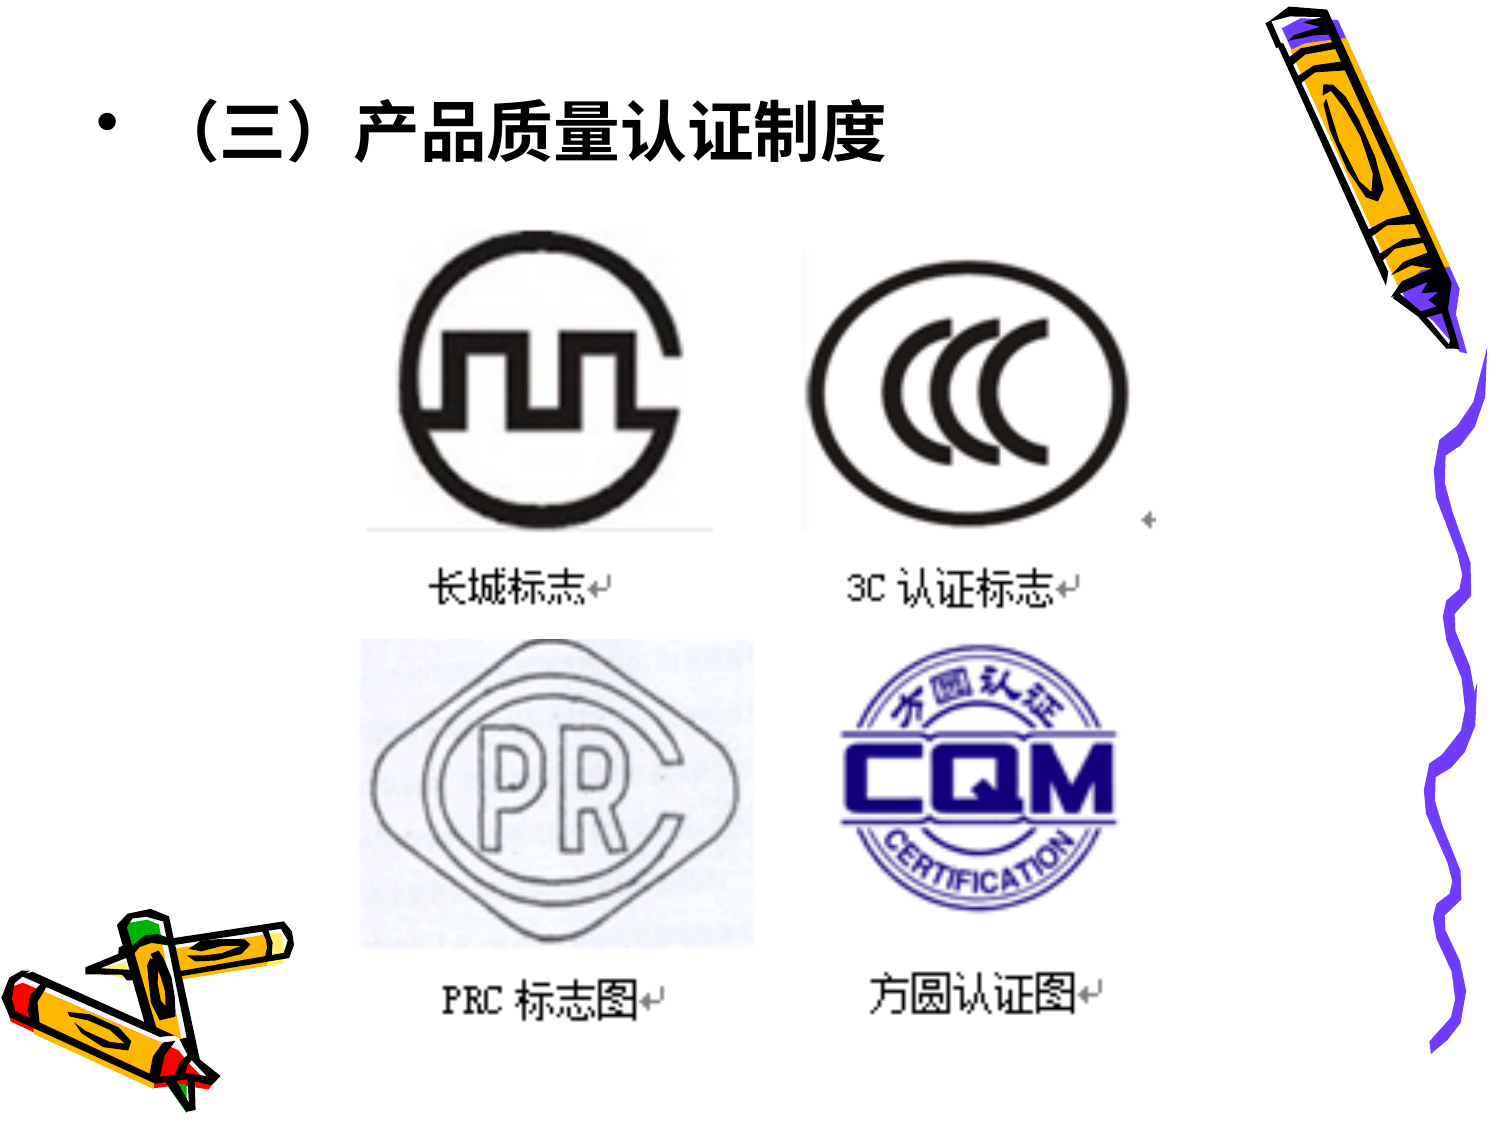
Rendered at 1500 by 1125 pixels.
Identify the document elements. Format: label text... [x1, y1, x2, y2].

picture [351, 222, 1173, 1047]
list （三）产品质量认证制度 [81, 81, 1376, 901]
